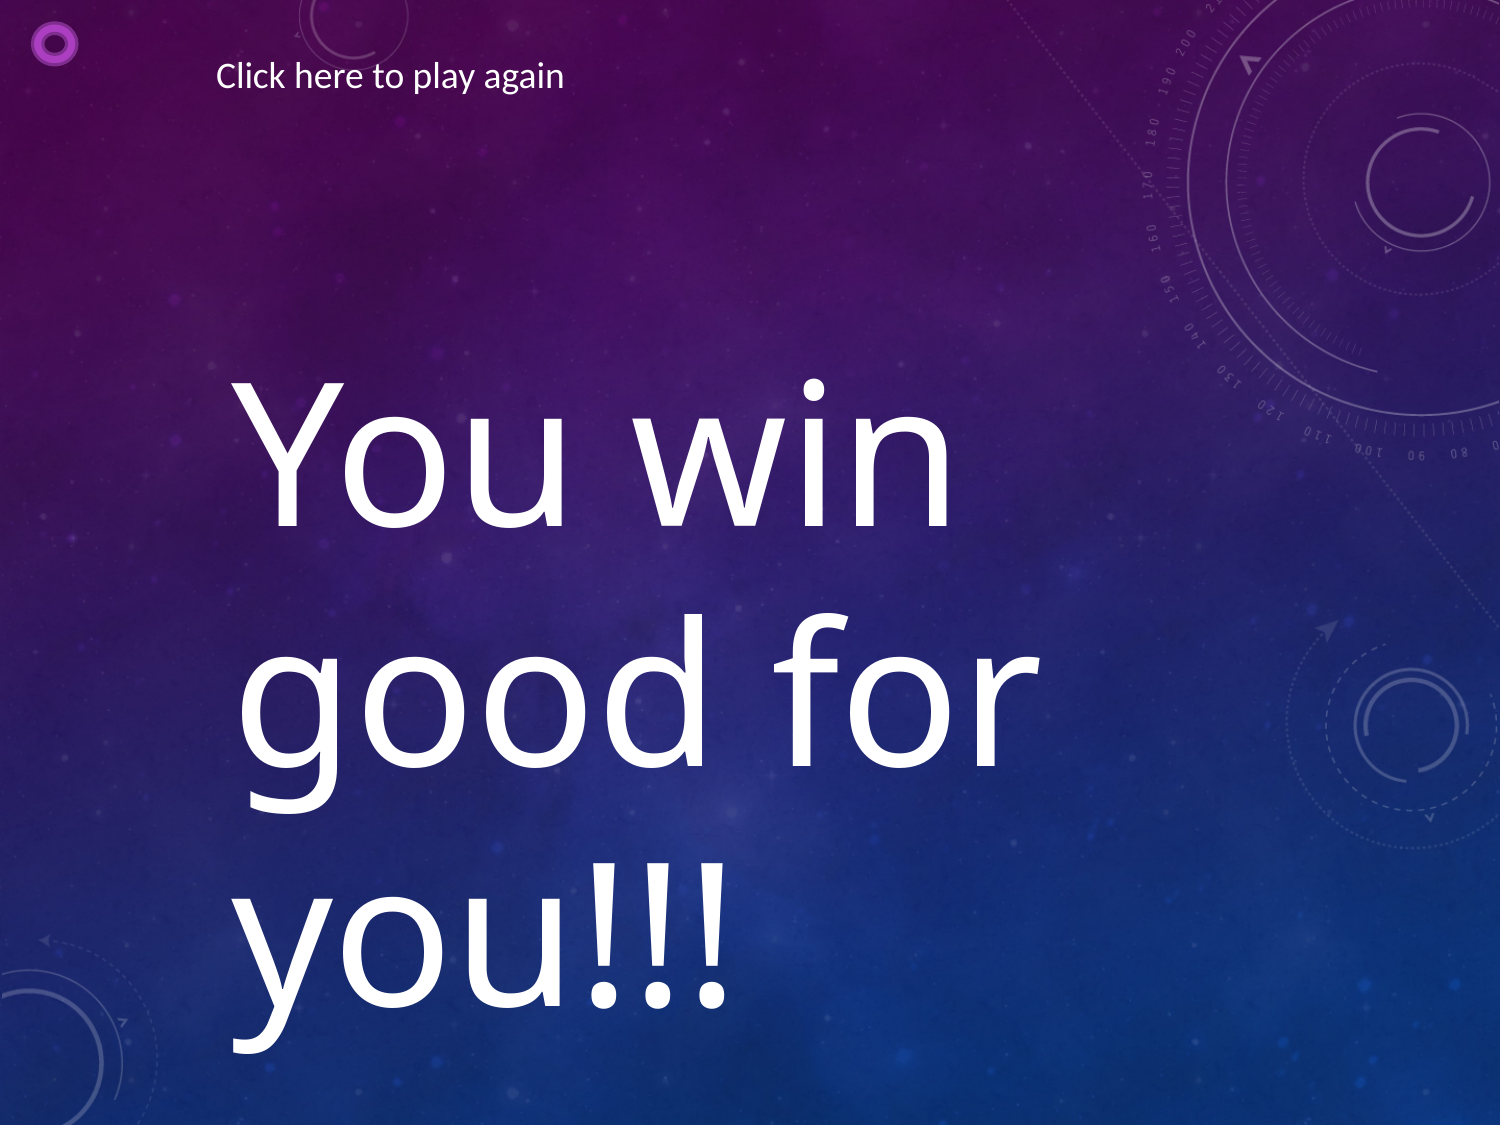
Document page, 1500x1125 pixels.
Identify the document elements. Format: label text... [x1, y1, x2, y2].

text_box [30, 21, 79, 67]
text_box You win good for you!!! [216, 318, 1203, 1054]
picture [0, 0, 1500, 1125]
text_box Click here to play again [201, 43, 1014, 104]
